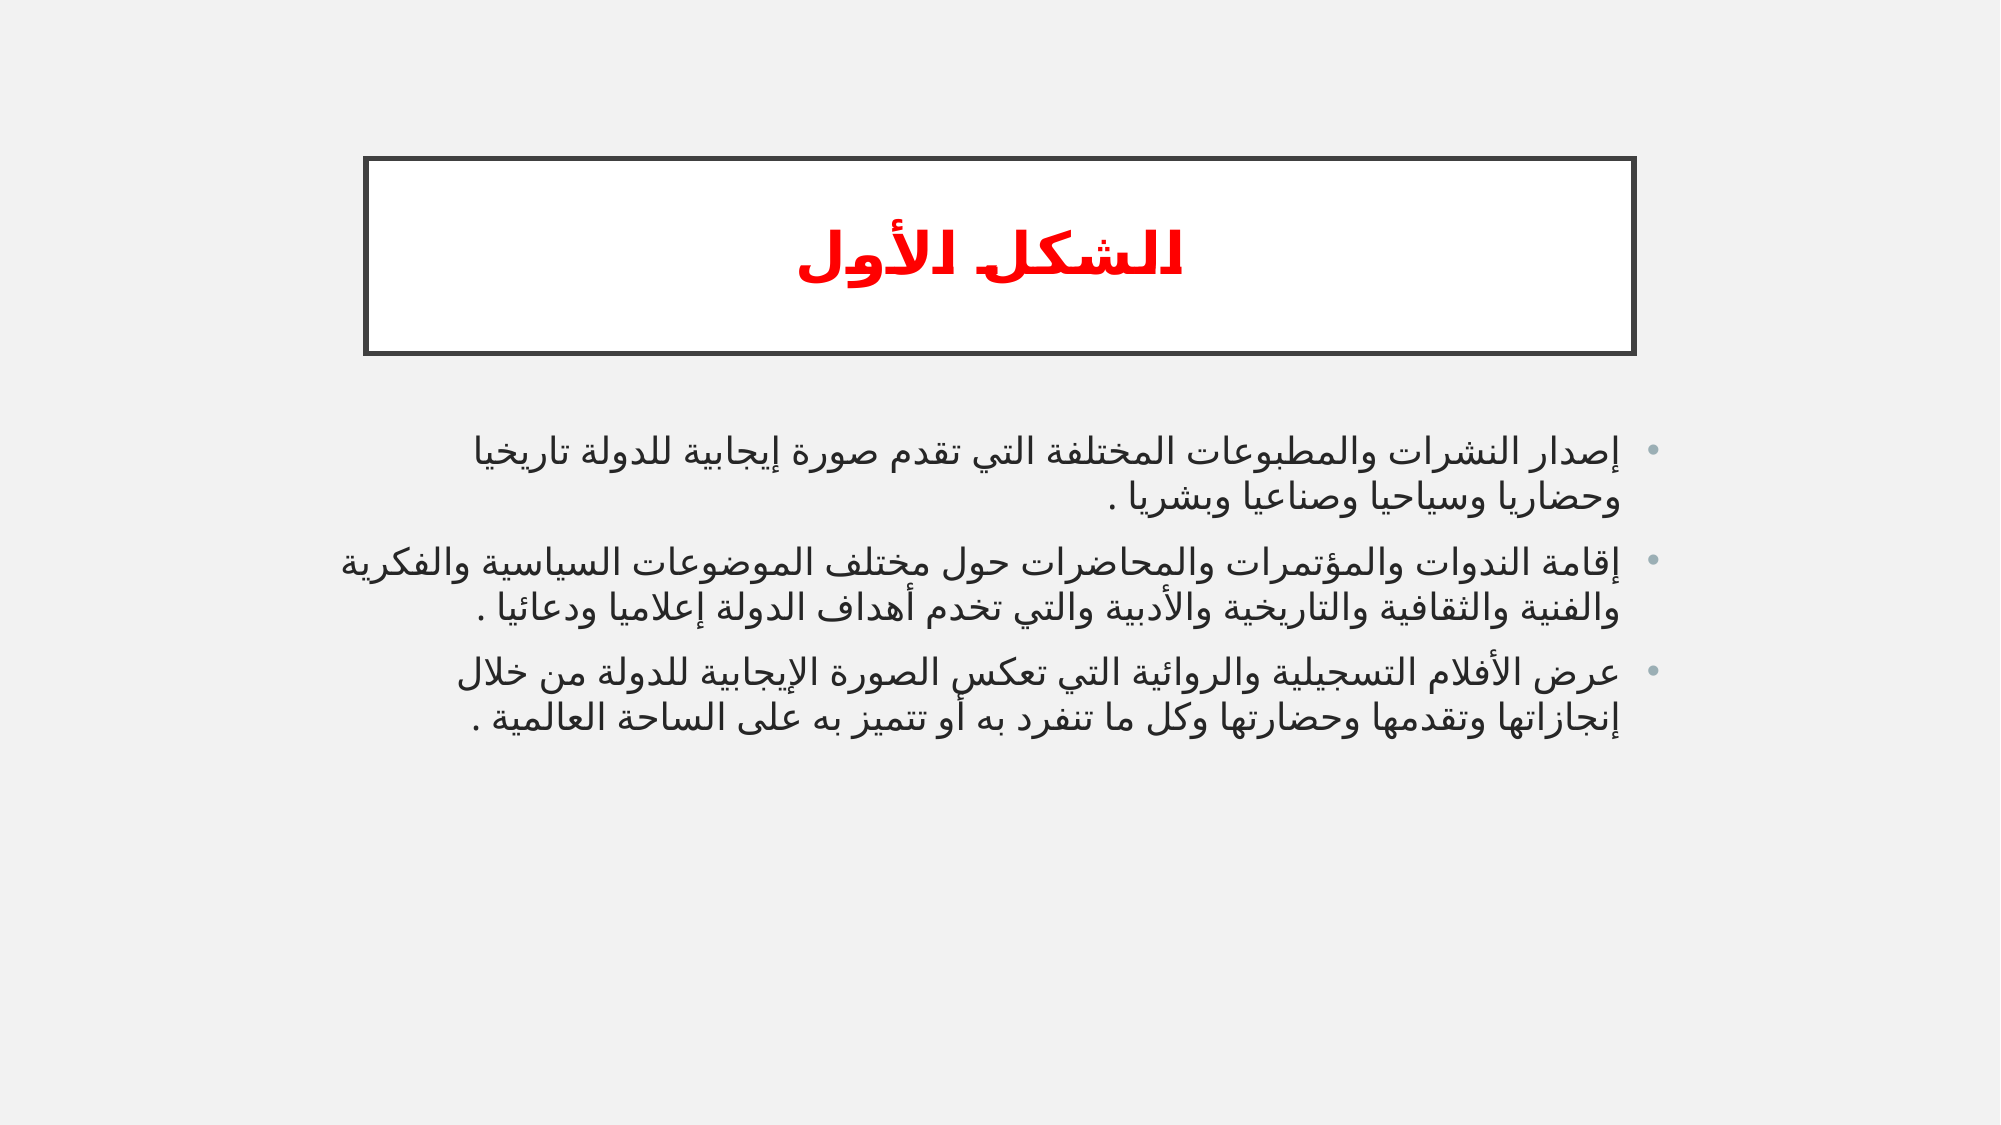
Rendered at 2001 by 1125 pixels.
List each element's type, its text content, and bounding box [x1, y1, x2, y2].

title الشكل الأول [363, 156, 1637, 287]
list إصدار النشرات والمطبوعات المختلفة التي تقدم صورة إيجابية للدولة تاريخيا وحضاريا وسياحيا وصناعيا وبشريا . إقامة الندوات والمؤتمرات والمحاضرات حول مختلف الموضوعات السياسية والفكرية والفنية والثقافية والتاريخية والأدبية والتي تخدم أهداف الدولة إعلاميا ودعائيا . عرض الأفلام التسجيلية والروائية التي تعكس الصورة الإيجابية للدولة من خلال إنجازاتها وتقدمها وحضارتها وكل ما تنفرد به أو تتميز به على الساحة العالمية . [324, 287, 1675, 1088]
